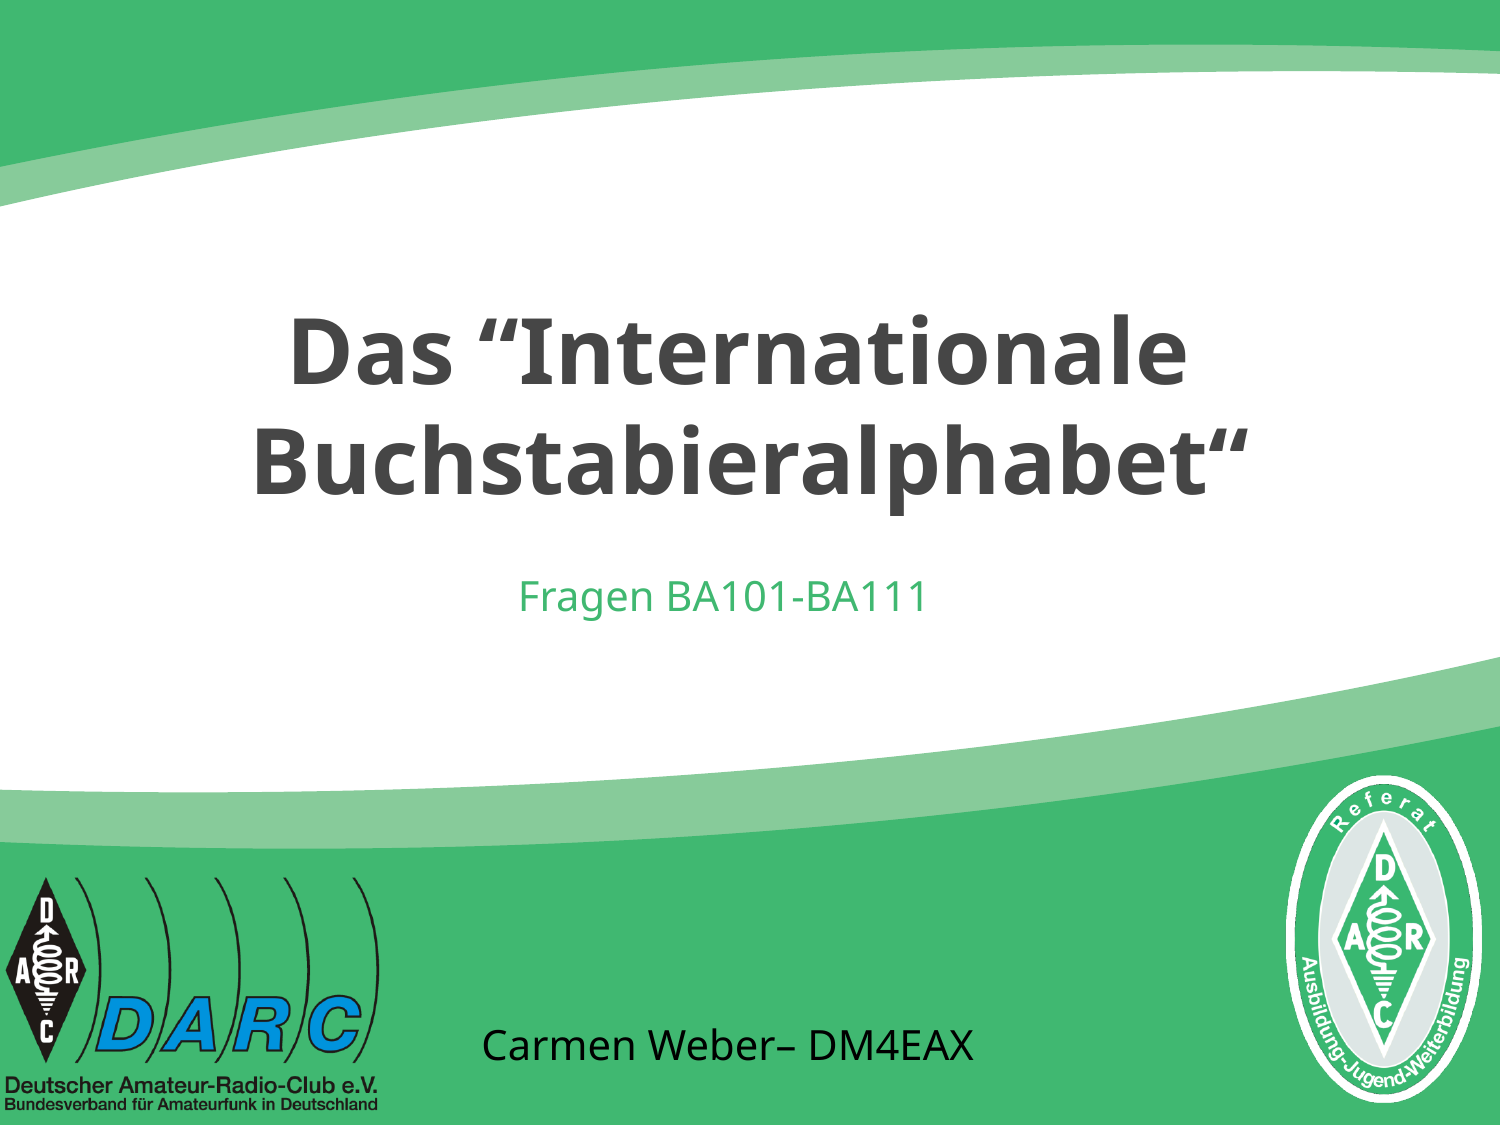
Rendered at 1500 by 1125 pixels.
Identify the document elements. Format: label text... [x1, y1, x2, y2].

picture [1264, 760, 1500, 1118]
list Carmen Weber– DM4EAX [466, 952, 1140, 1077]
subtitle Fragen BA101-BA111 [88, 562, 1361, 764]
title Das “Internationale Buchstabieralphabet“ [112, 278, 1388, 521]
picture [0, 869, 384, 1118]
